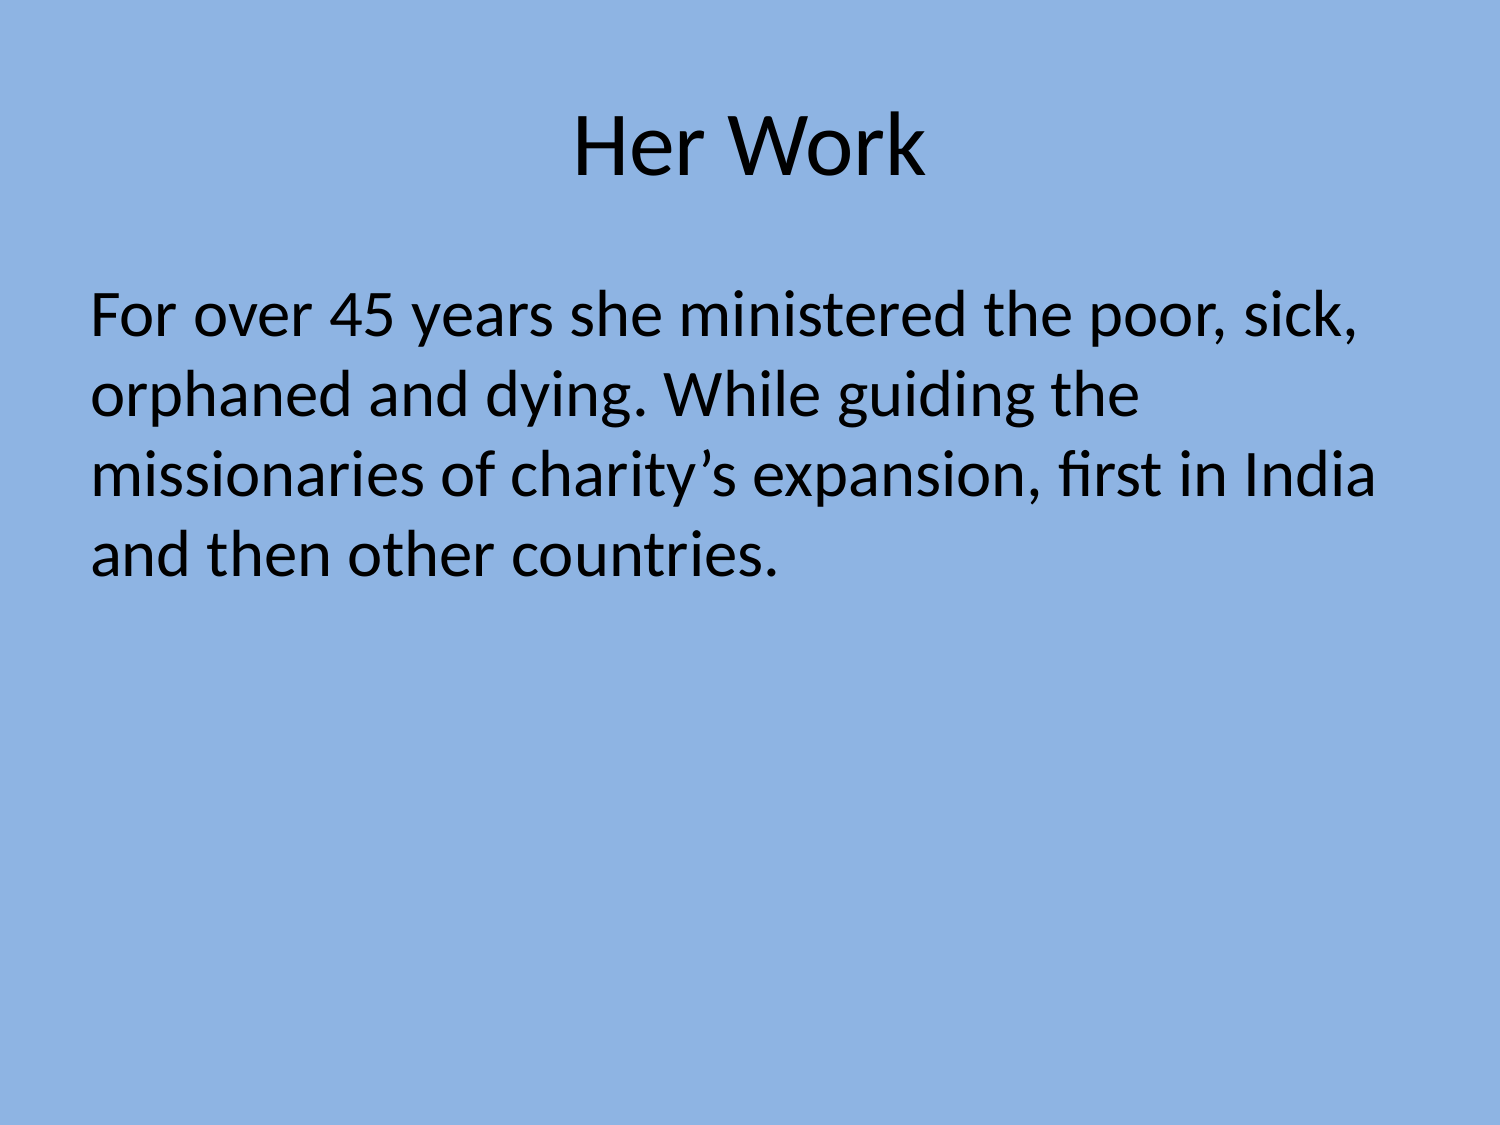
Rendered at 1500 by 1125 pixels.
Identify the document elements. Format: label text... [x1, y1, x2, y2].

list For over 45 years she ministered the poor, sick, orphaned and dying. While guiding the missionaries of charity’s expansion, first in India and then other countries. [75, 262, 1425, 1005]
title Her Work [75, 45, 1425, 233]
